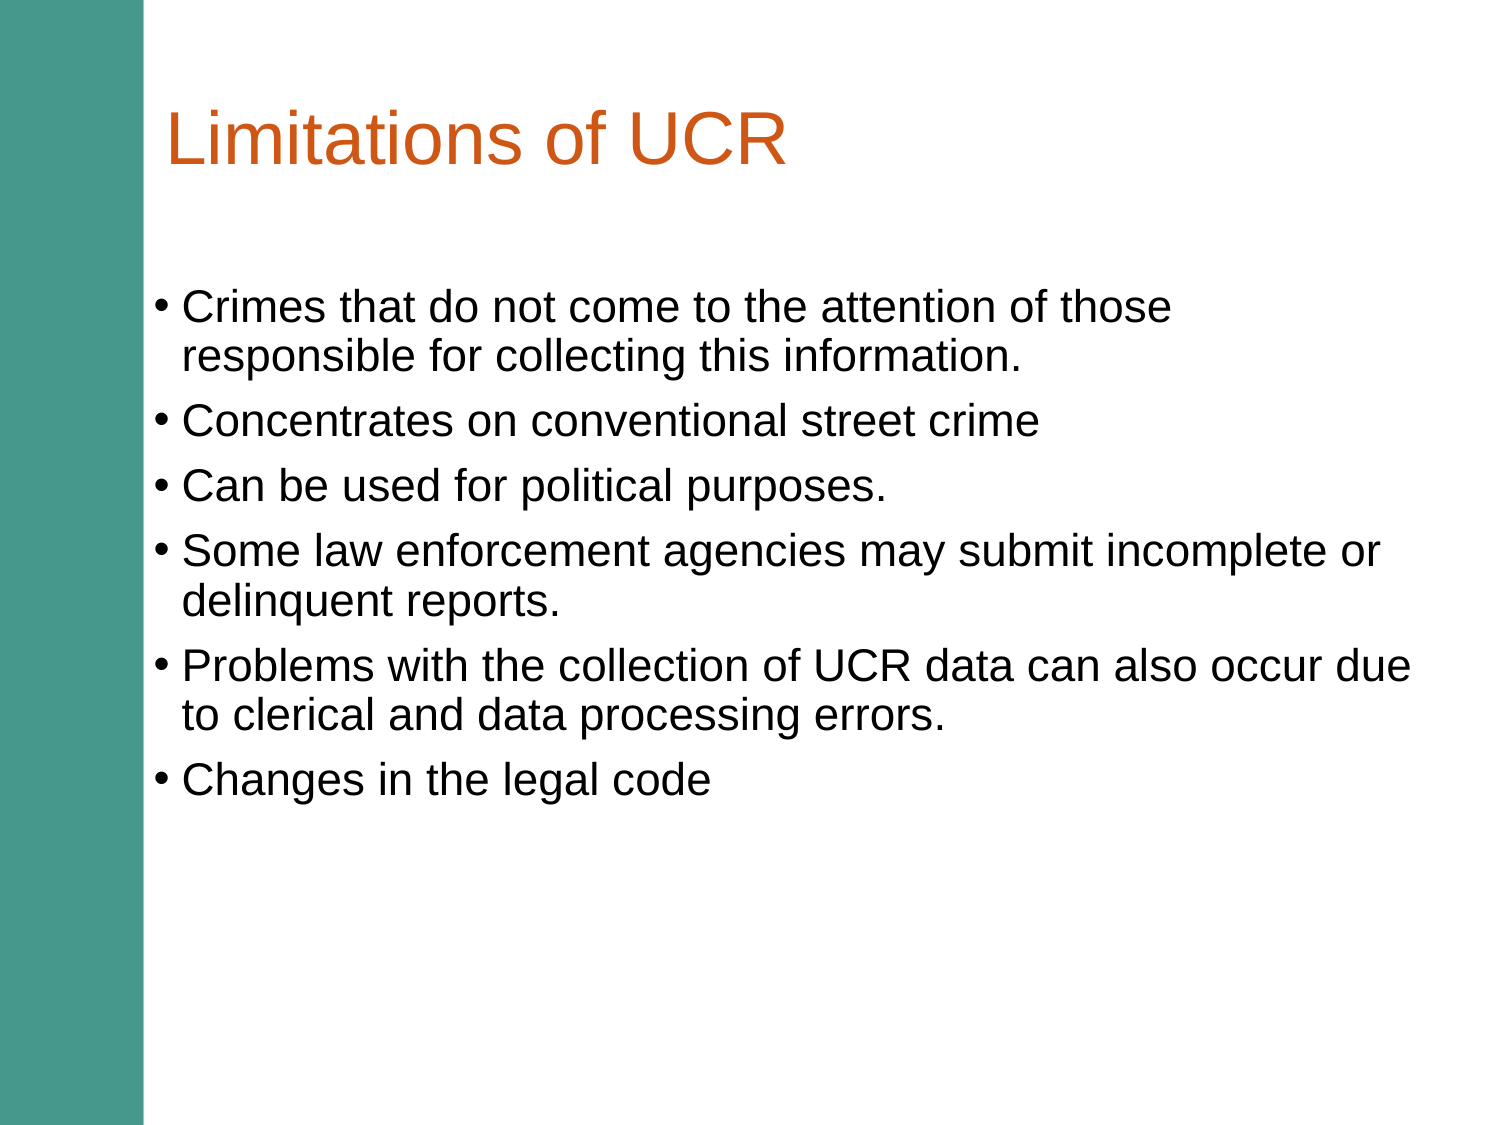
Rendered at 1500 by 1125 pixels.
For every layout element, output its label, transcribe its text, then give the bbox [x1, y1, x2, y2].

title Limitations of UCR [150, 87, 1444, 195]
list Crimes that do not come to the attention of those responsible for collecting this information. Concentrates on conventional street crime Can be used for political purposes. Some law enforcement agencies may submit incomplete or delinquent reports. Problems with the collection of UCR data can also occur due to clerical and data processing errors. Changes in the legal code [138, 275, 1433, 989]
picture [0, 0, 1500, 1125]
